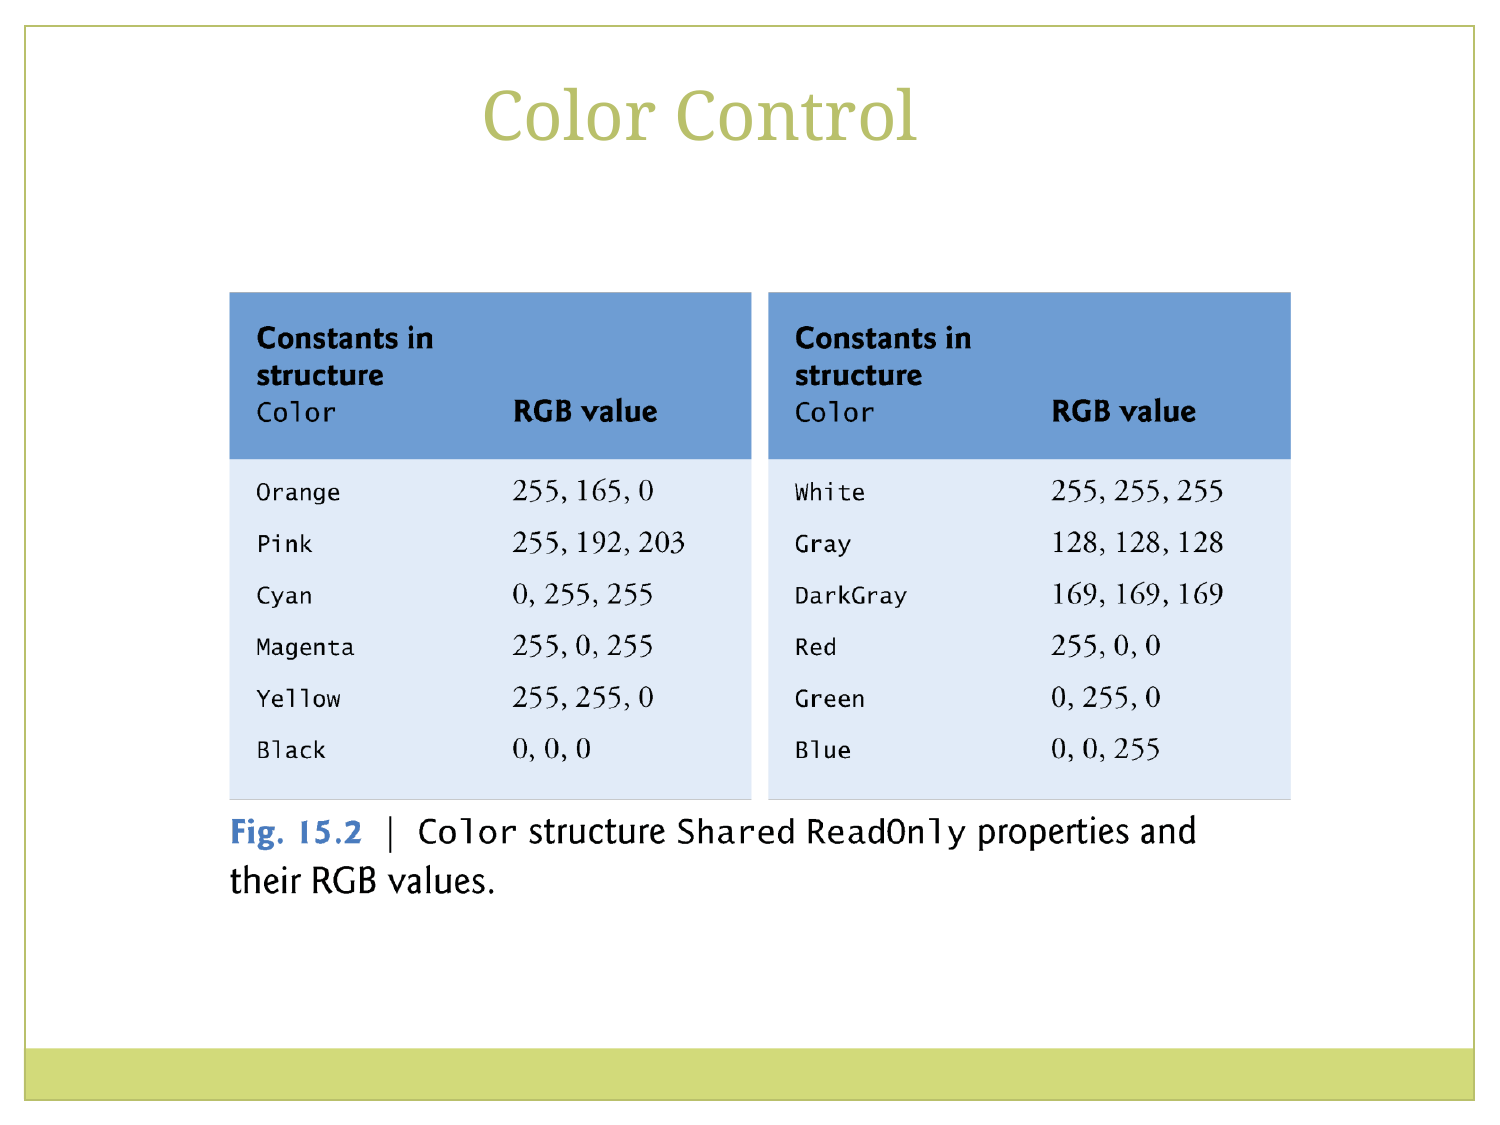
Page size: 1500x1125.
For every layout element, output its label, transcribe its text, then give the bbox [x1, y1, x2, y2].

title Color Control [0, 37, 1400, 162]
picture [188, 266, 1329, 941]
